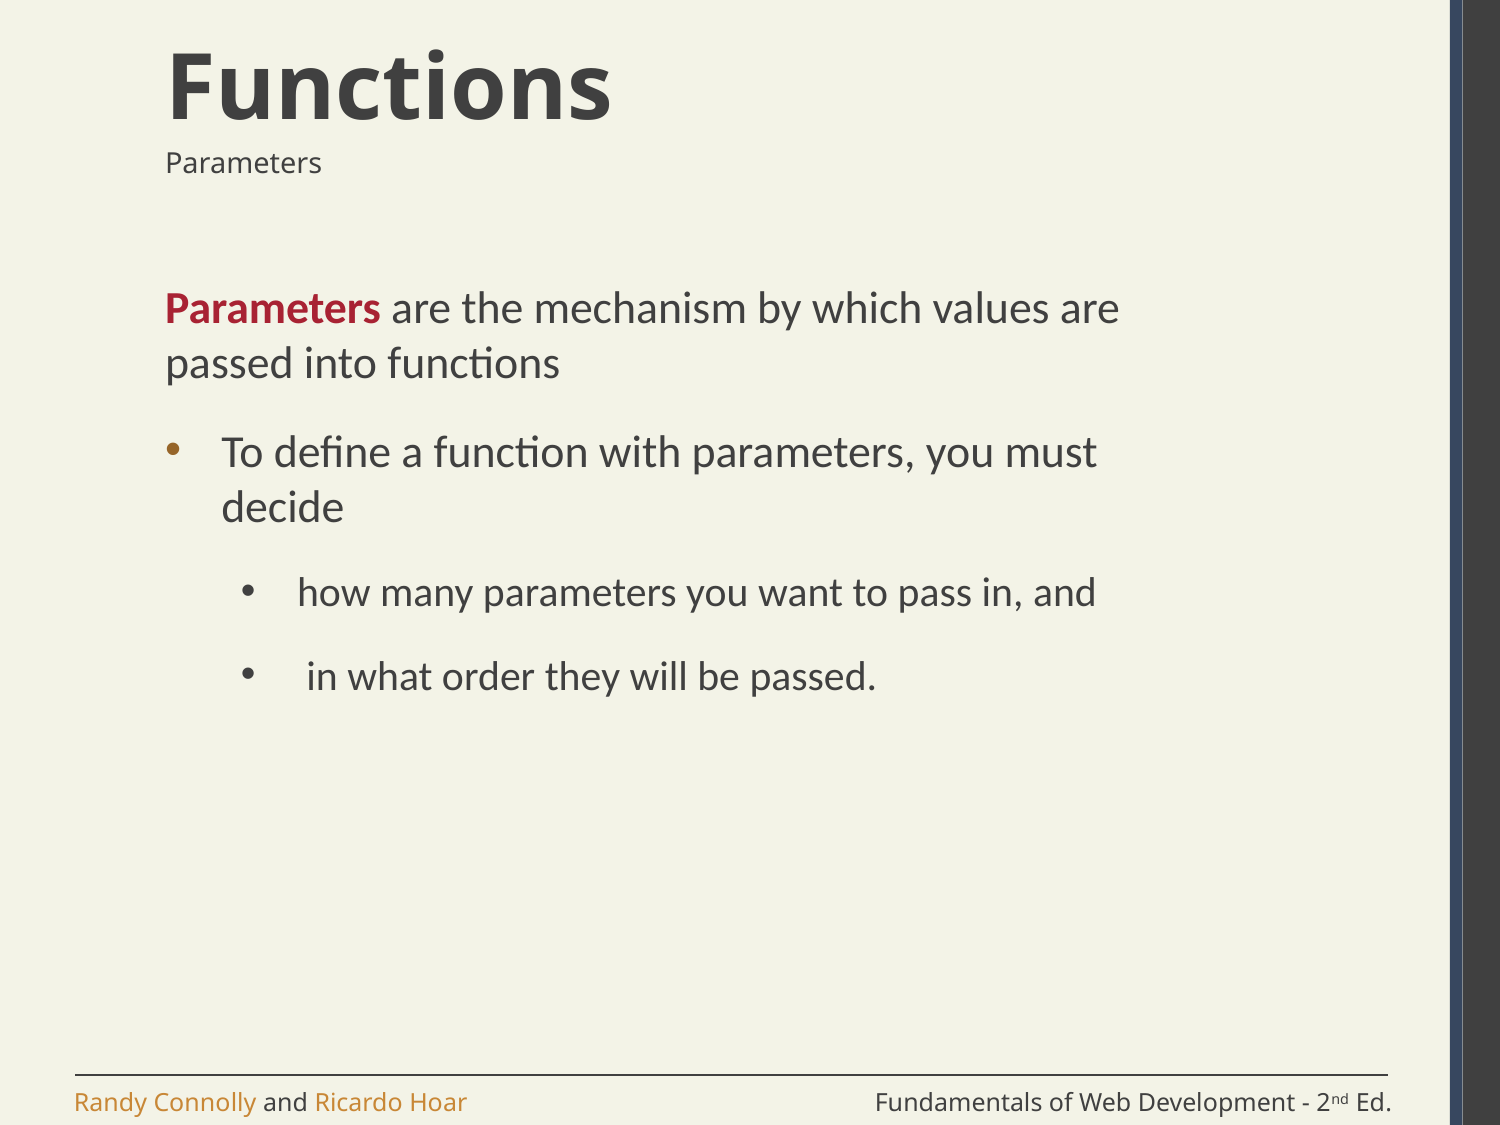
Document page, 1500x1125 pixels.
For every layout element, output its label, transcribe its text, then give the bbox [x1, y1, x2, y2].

title Functions [150, 20, 1425, 188]
list Parameters [150, 137, 1200, 188]
list Parameters are the mechanism by which values are passed into functions To define a function with parameters, you must decide how many parameters you want to pass in, and in what order they will be passed. [150, 270, 1200, 1013]
